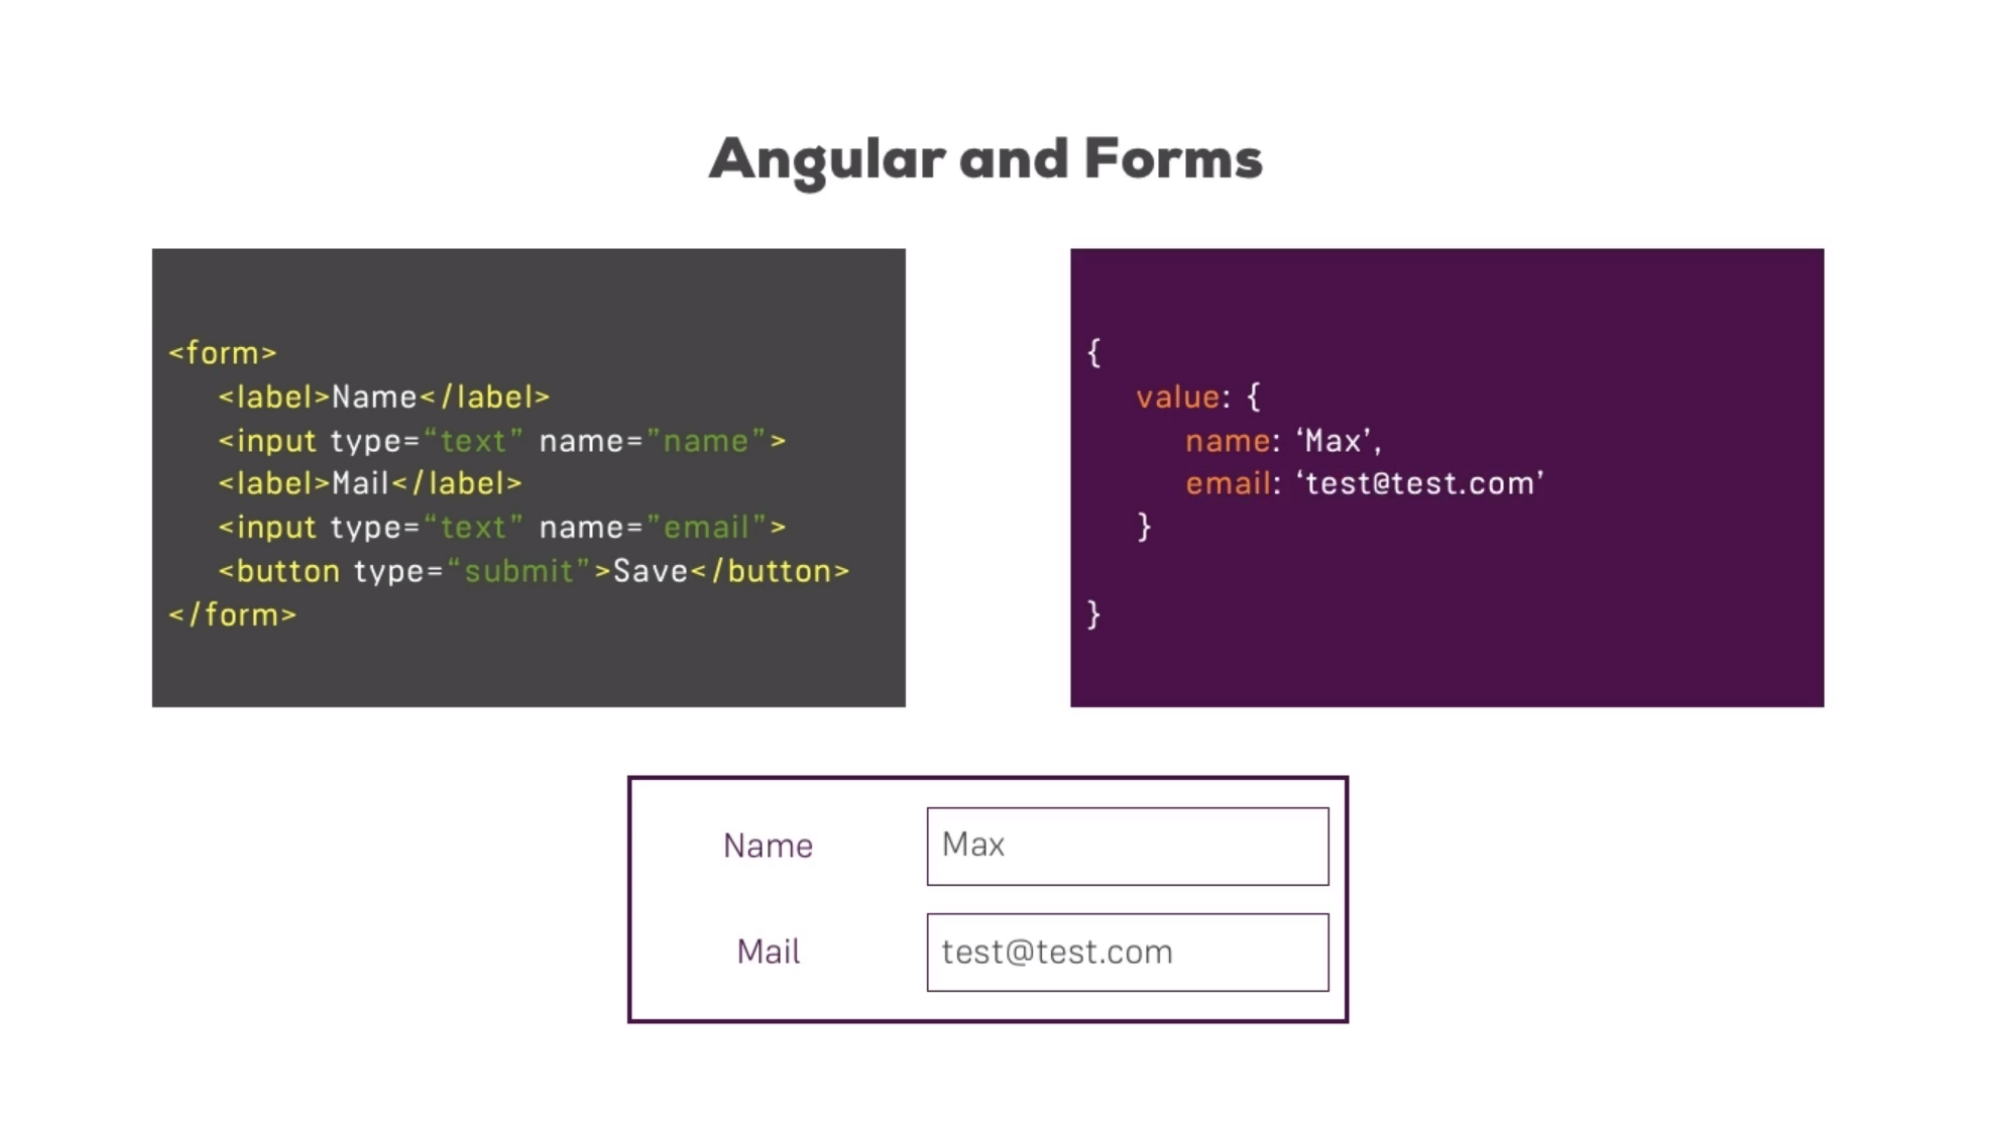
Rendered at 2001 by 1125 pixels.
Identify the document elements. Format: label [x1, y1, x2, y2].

text_box [19, 20, 1977, 1110]
